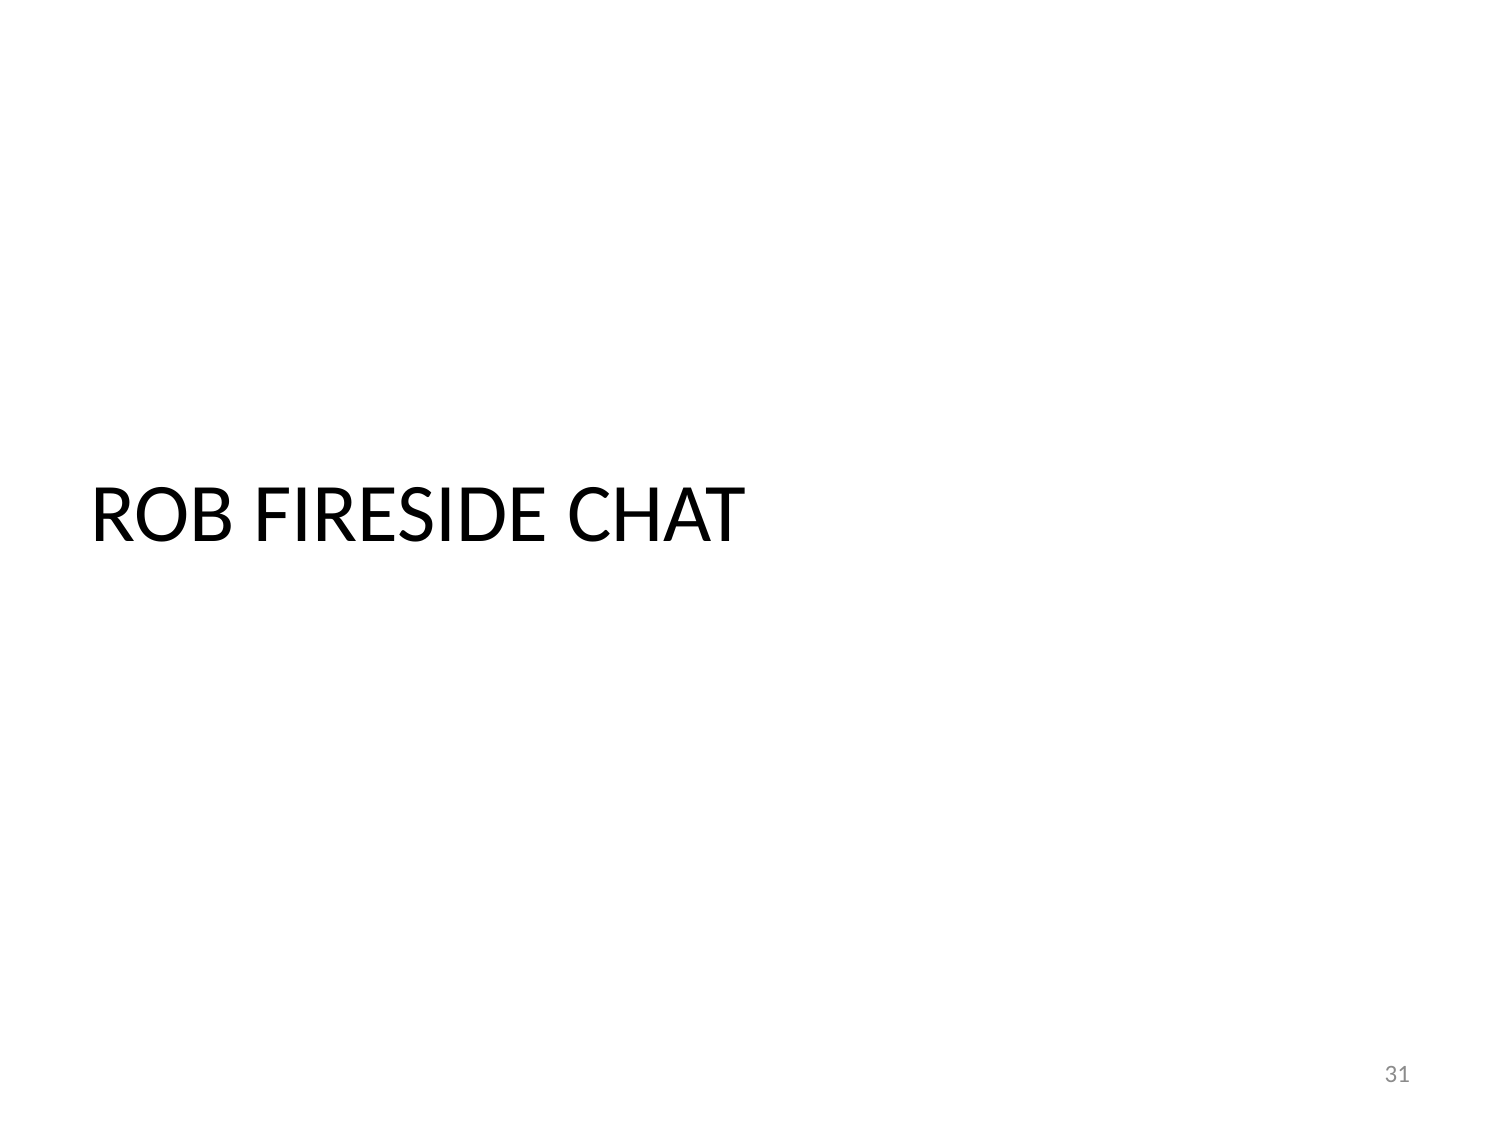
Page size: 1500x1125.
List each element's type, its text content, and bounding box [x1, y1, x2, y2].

list ROB FIRESIDE CHAT [75, 100, 1470, 1103]
slide_number 31 [1074, 1042, 1425, 1103]
